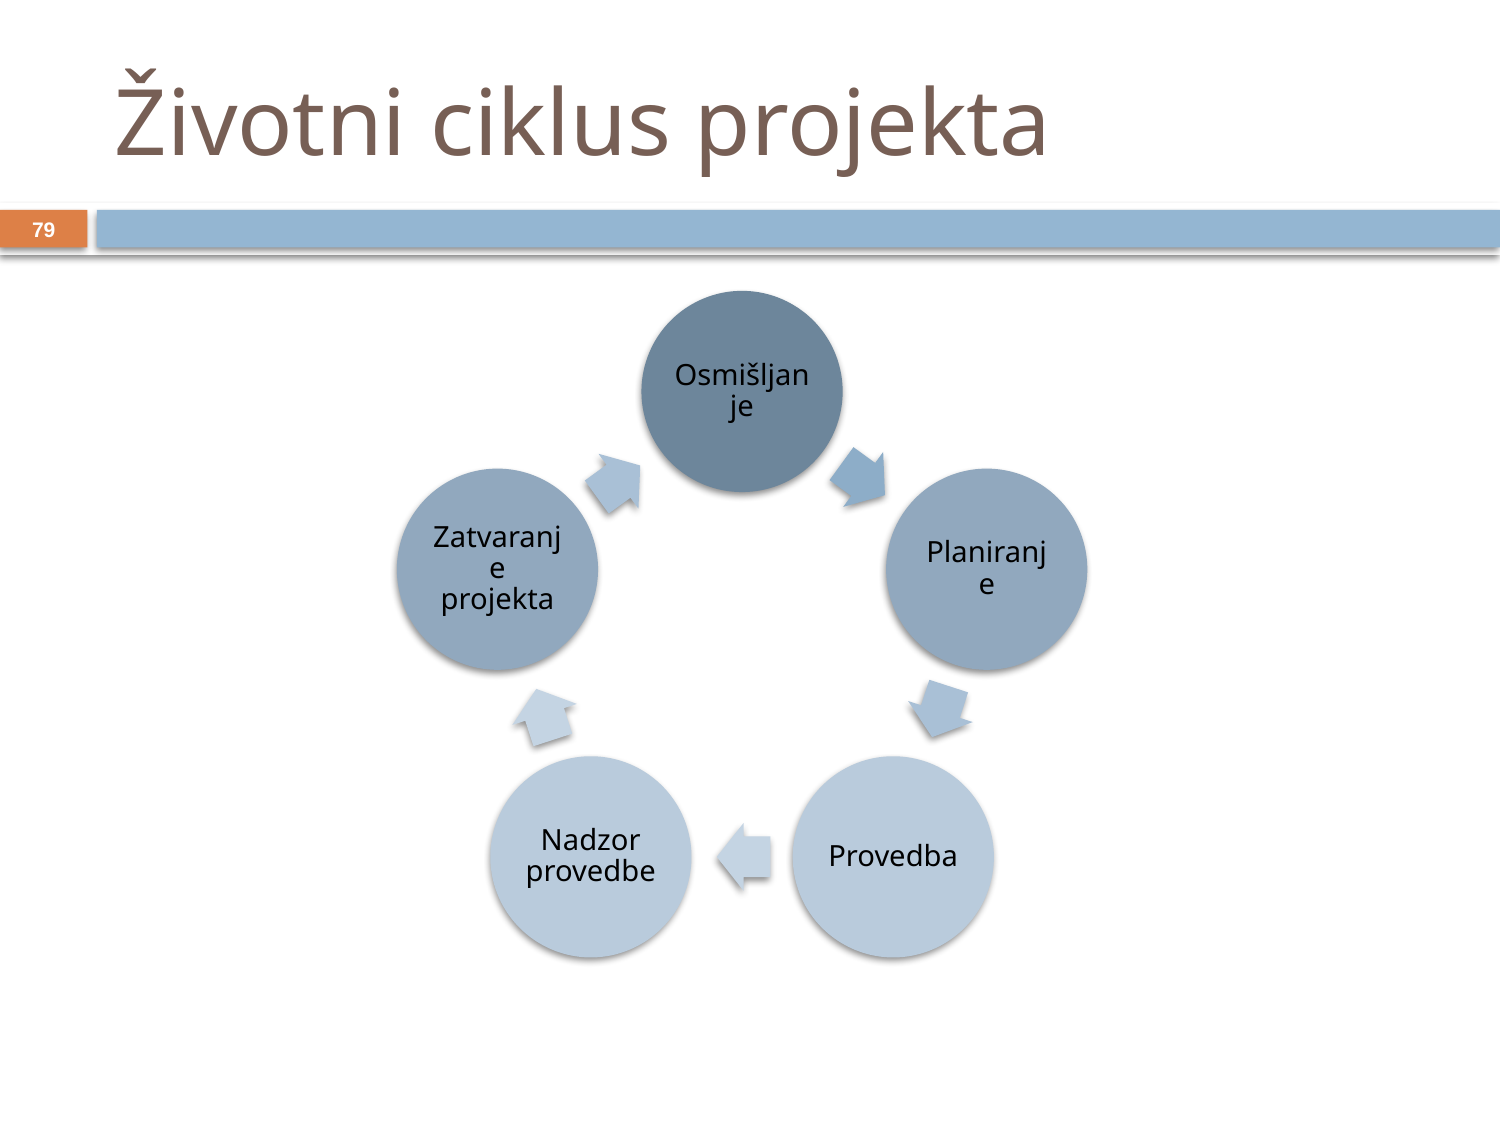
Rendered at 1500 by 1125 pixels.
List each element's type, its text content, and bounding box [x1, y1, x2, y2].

slide_number 79 [0, 208, 88, 249]
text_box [241, 290, 1243, 958]
title Životni ciklus projekta [99, 37, 1438, 201]
